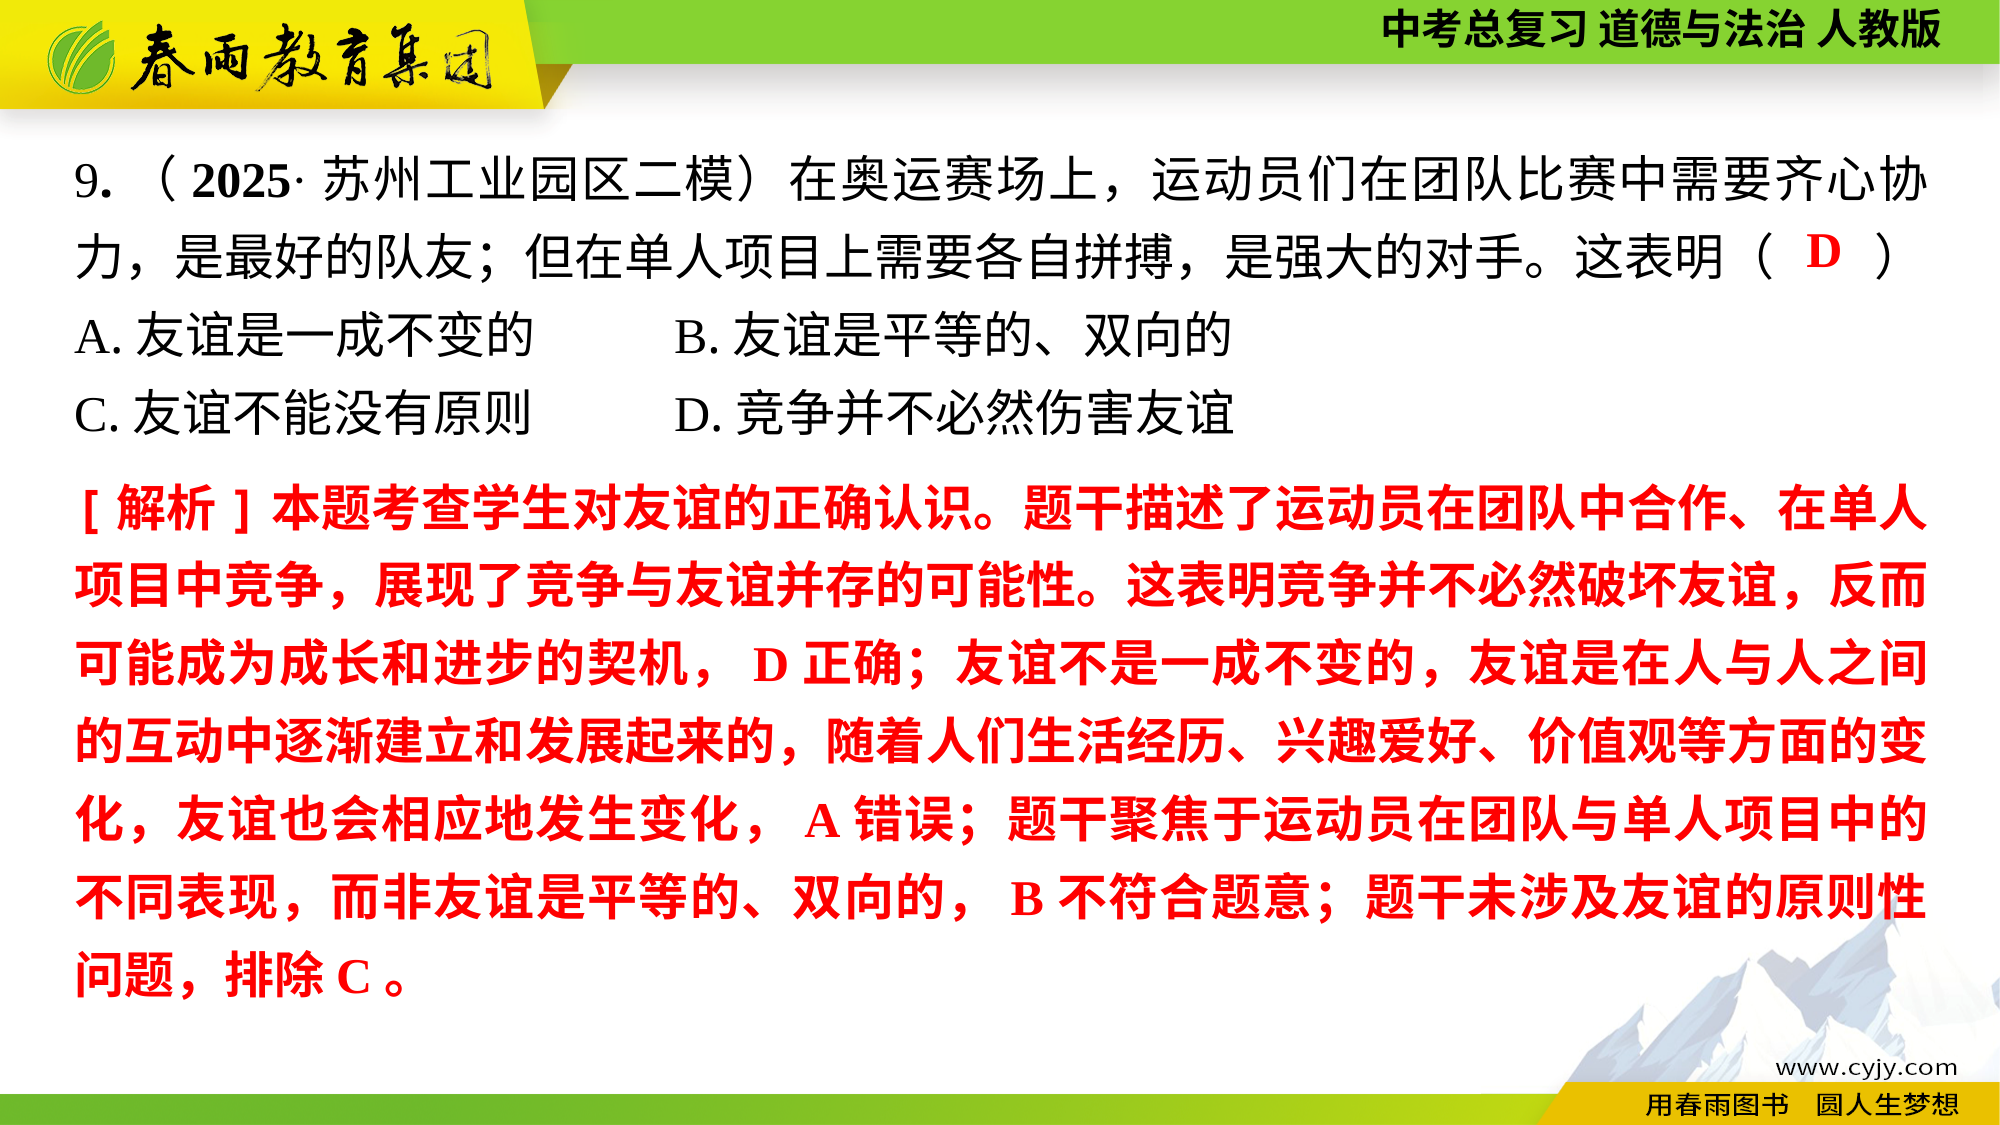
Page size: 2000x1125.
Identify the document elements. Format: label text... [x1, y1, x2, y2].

list 9.（2025·苏州工业园区二模）在奥运赛场上，运动员们在团队比赛中需要齐心协力，是最好的队友；但在单人项目上需要各自拼搏，是强大的对手。这表明（ ） A.友谊是一成不变的 B.友谊是平等的、双向的 C.友谊不能没有原则 D.竞争并不必然伤害友谊 [59, 122, 1944, 445]
text_box [解析]本题考查学生对友谊的正确认识。题干描述了运动员在团队中合作、在单人项目中竞争，展现了竞争与友谊并存的可能性。这表明竞争并不必然破坏友谊，反而可能成为成长和进步的契机，D正确；友谊不是一成不变的，友谊是在人与人之间的互动中逐渐建立和发展起来的，随着人们生活经历、兴趣爱好、价值观等方面的变化，友谊也会相应地发生变化，A错误；题干聚焦于运动员在团队与单人项目中的不同表现，而非友谊是平等的、双向的，B不符合题意；题干未涉及友谊的原则性问题，排除C。 [59, 450, 1944, 1012]
picture [0, 0, 2000, 1125]
text_box D [1791, 209, 1858, 285]
